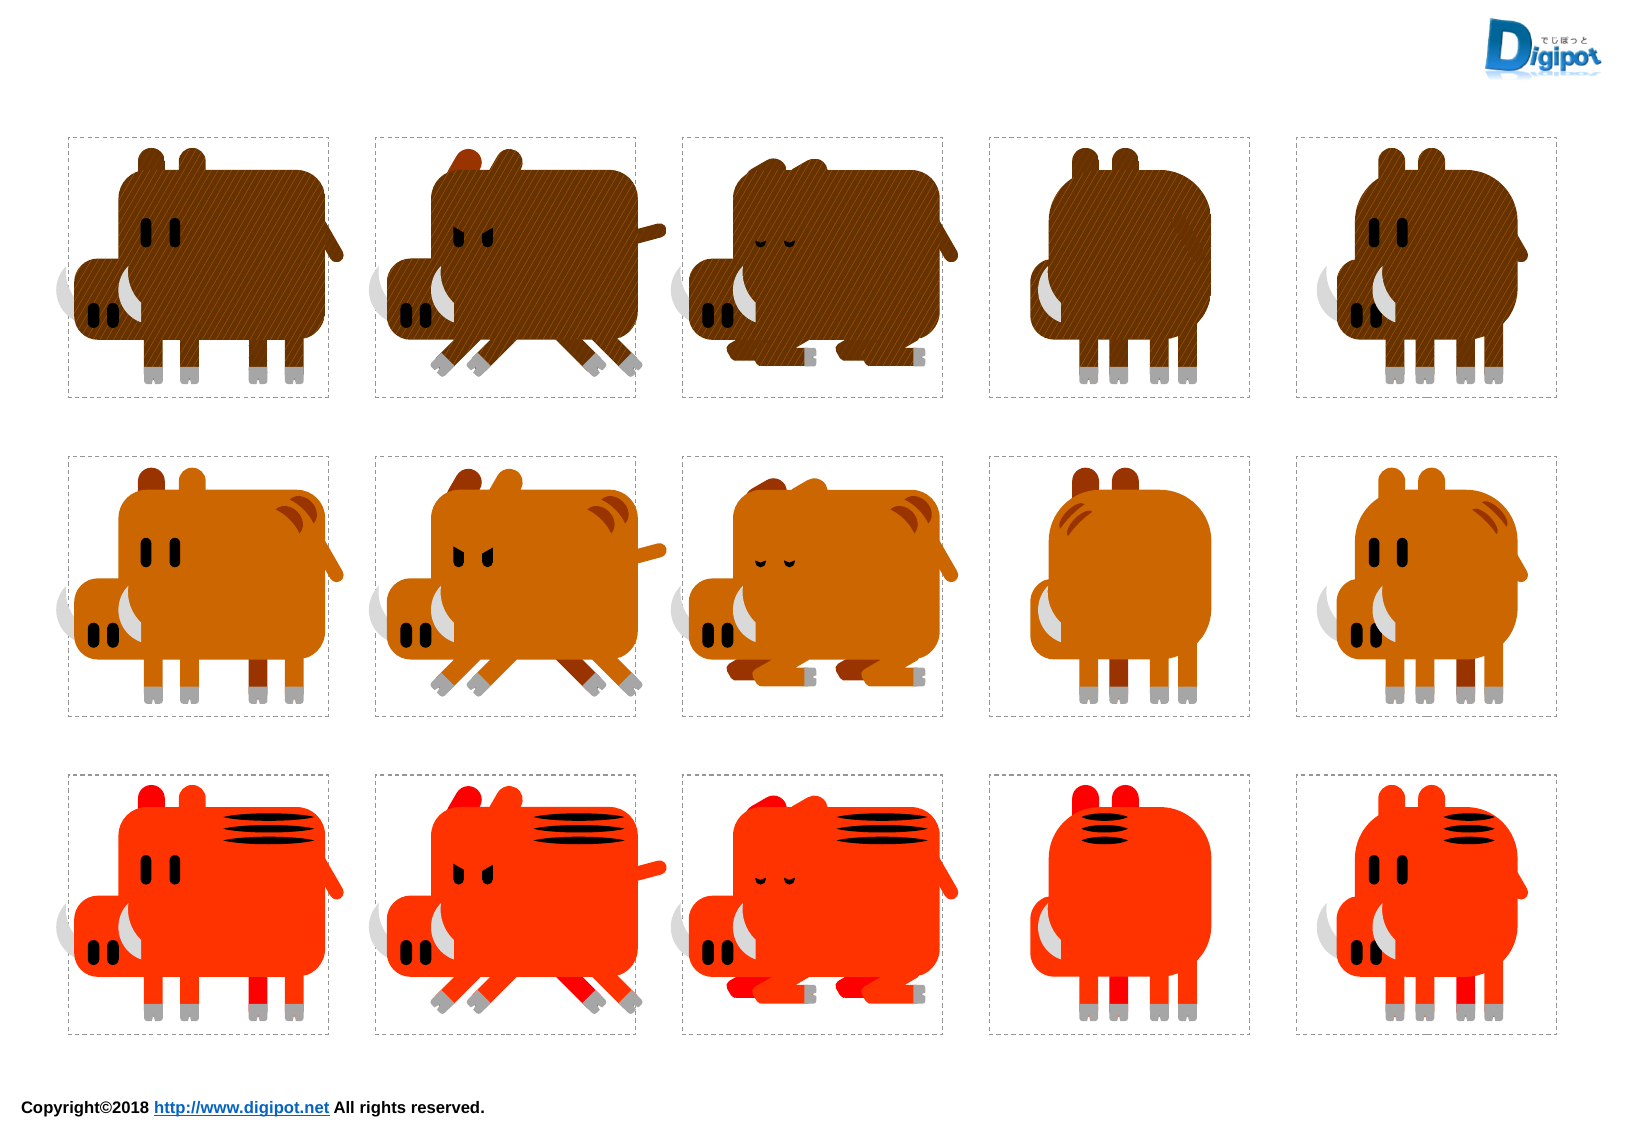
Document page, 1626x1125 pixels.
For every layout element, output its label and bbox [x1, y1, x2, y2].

text_box [1314, 784, 1518, 1022]
picture [1485, 18, 1602, 82]
text_box [373, 147, 668, 381]
text_box [61, 147, 333, 385]
text_box [61, 467, 333, 704]
text_box [675, 158, 948, 367]
text_box [1030, 467, 1212, 704]
text_box [61, 784, 333, 1022]
text_box [675, 478, 948, 687]
text_box [1314, 147, 1518, 385]
text_box [1030, 784, 1212, 1022]
text_box [373, 784, 668, 1018]
text_box [1314, 467, 1518, 704]
text_box [675, 795, 948, 1004]
text_box [373, 467, 668, 701]
text_box [1030, 147, 1212, 385]
